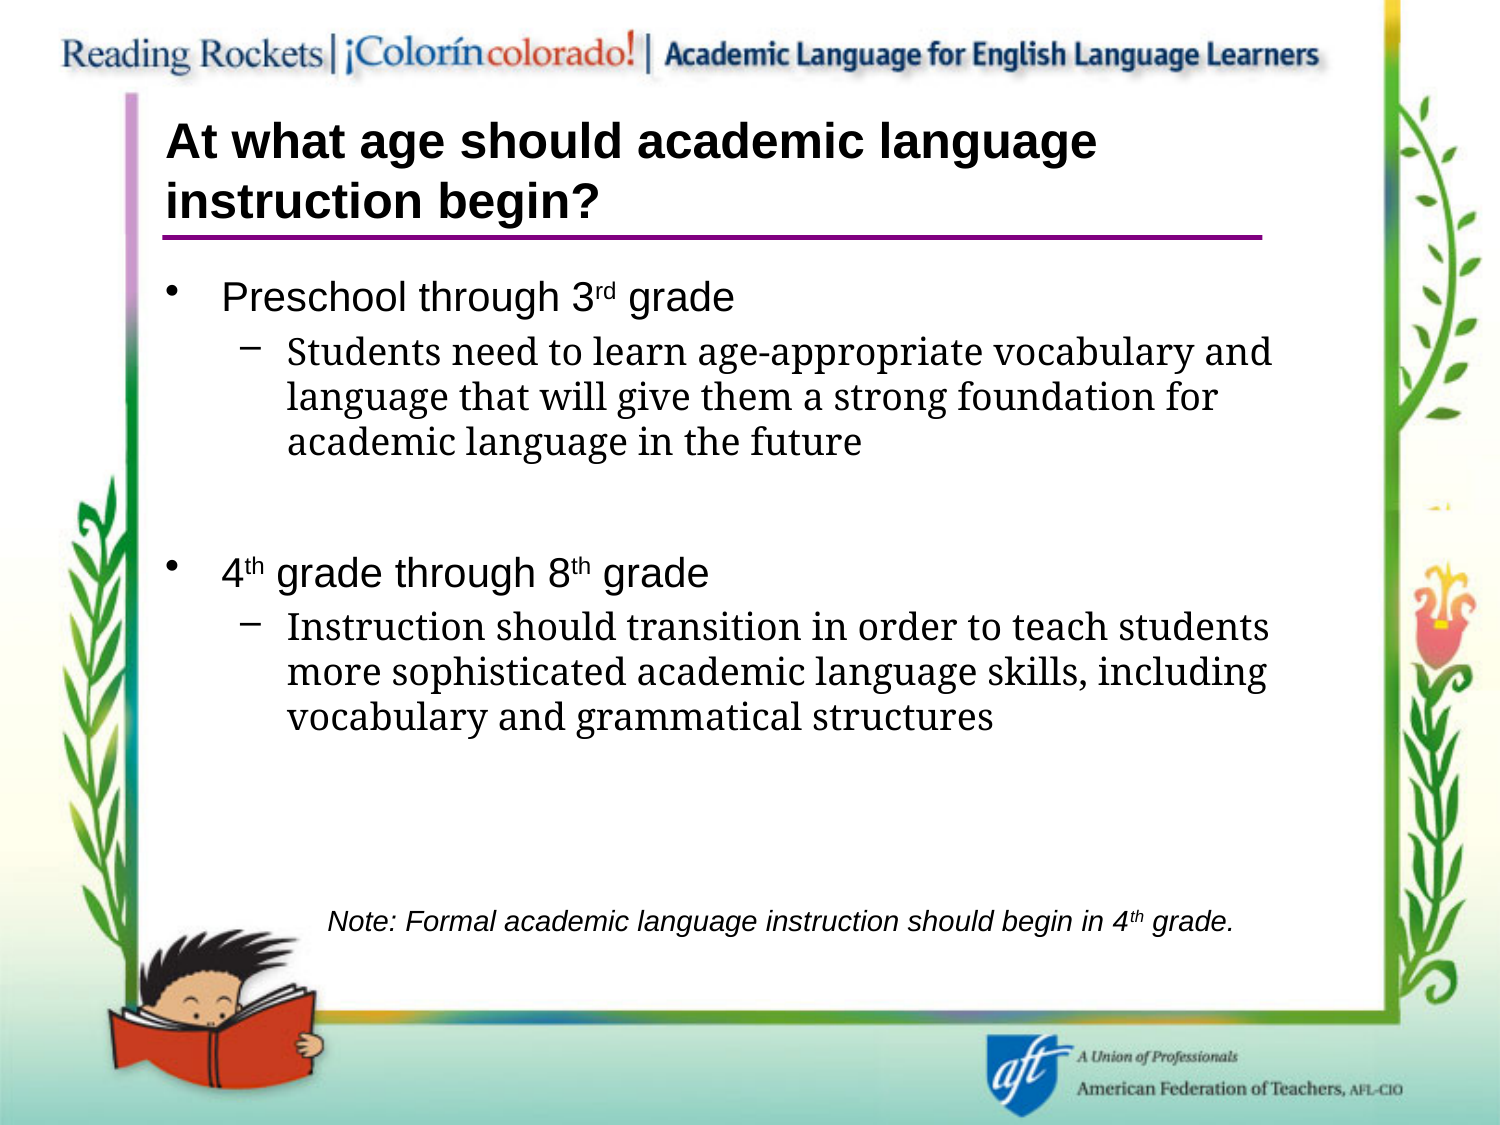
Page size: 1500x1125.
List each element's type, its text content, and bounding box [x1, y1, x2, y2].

title At what age should academic language instruction begin? [149, 74, 1376, 262]
list Preschool through 3rd grade Students need to learn age-appropriate vocabulary and language that will give them a strong foundation for academic language in the future 4th grade through 8th grade Instruction should transition in order to teach students more sophisticated academic language skills, including vocabulary and grammatical structures [149, 262, 1376, 1006]
text_box Note: Formal academic language instruction should begin in 4th grade. [312, 894, 1388, 945]
picture [0, 0, 1500, 1125]
